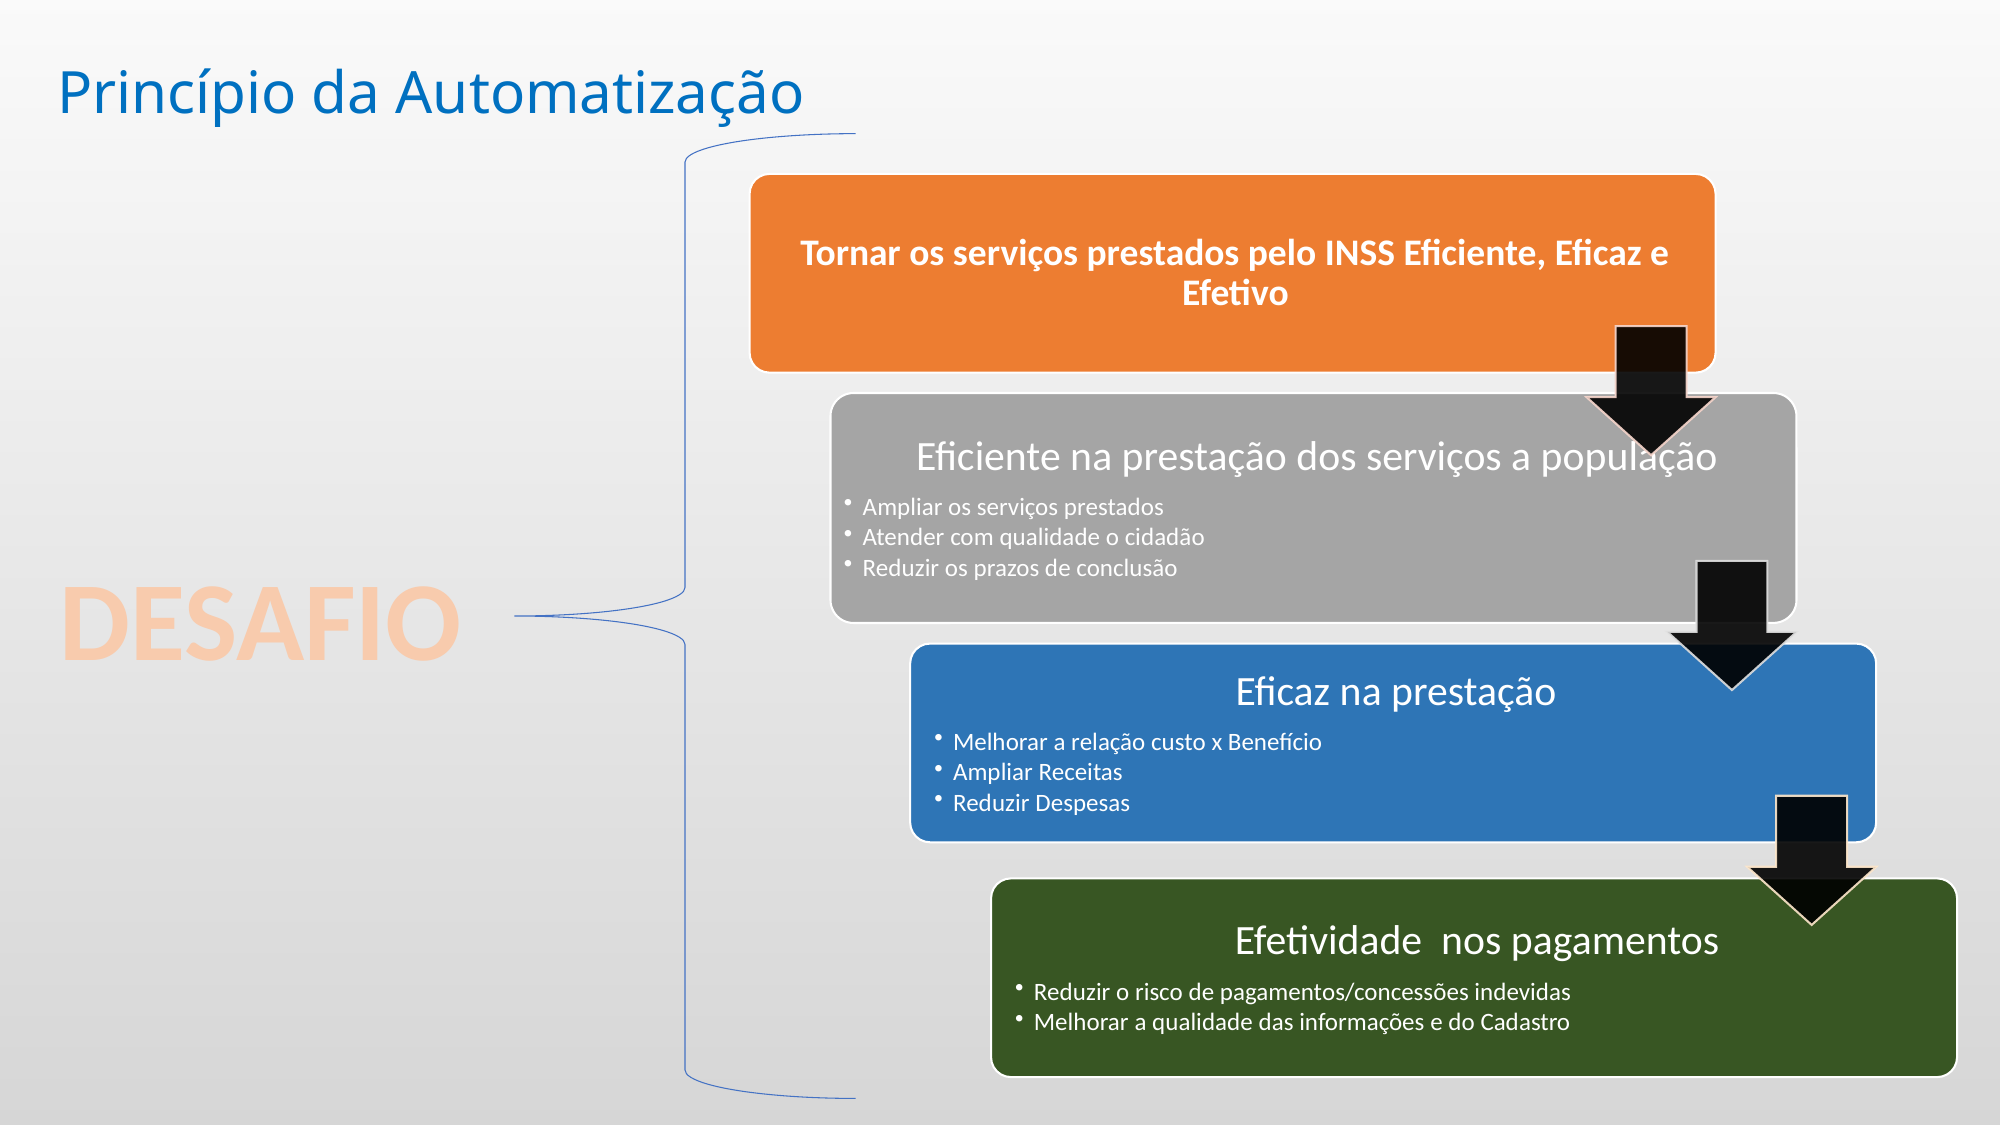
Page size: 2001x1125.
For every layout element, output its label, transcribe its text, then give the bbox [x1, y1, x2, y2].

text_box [749, 173, 1958, 1078]
text_box Princípio da Automatização [42, 47, 1800, 133]
text_box DESAFIO [44, 540, 478, 691]
text_box [514, 133, 856, 1099]
